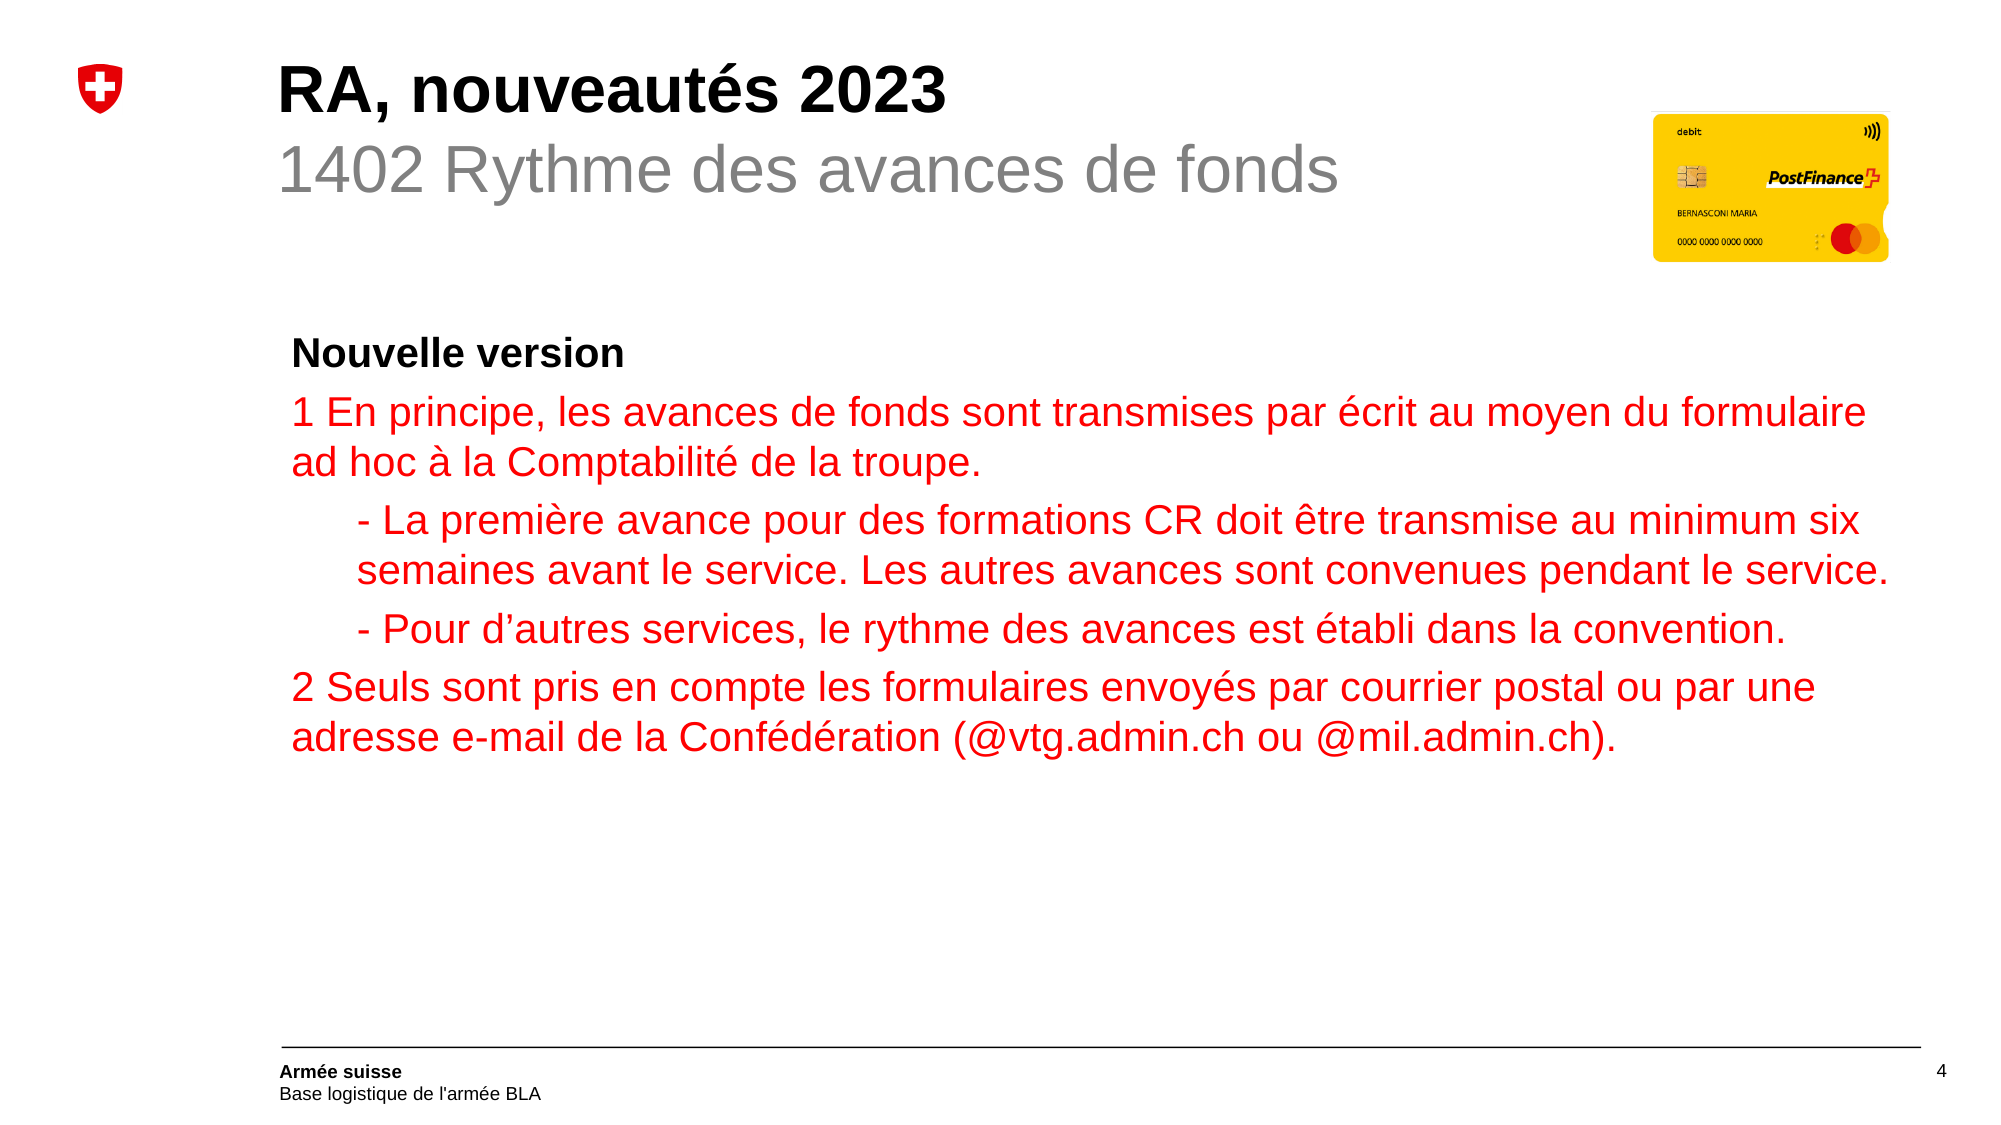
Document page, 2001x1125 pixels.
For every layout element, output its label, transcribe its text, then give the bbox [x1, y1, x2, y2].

picture [1651, 101, 1910, 277]
picture [78, 64, 123, 115]
list Nouvelle version 1 En principe, les avances de fonds sont transmises par écrit au moyen du formulaire ad hoc à la Comptabilité de la troupe. - La première avance pour des formations CR doit être transmise au minimum six semaines avant le service. Les autres avances sont convenues pendant le service. - Pour d’autres services, le rythme des avances est établi dans la convention. 2 Seuls sont pris en compte les formulaires envoyés par courrier postal ou par une adresse e-mail de la Confédération (@vtg.admin.ch ou @mil.admin.ch). [290, 326, 1910, 983]
title RA, nouveautés 2023 1402 Rythme des avances de fonds [277, 45, 1910, 209]
